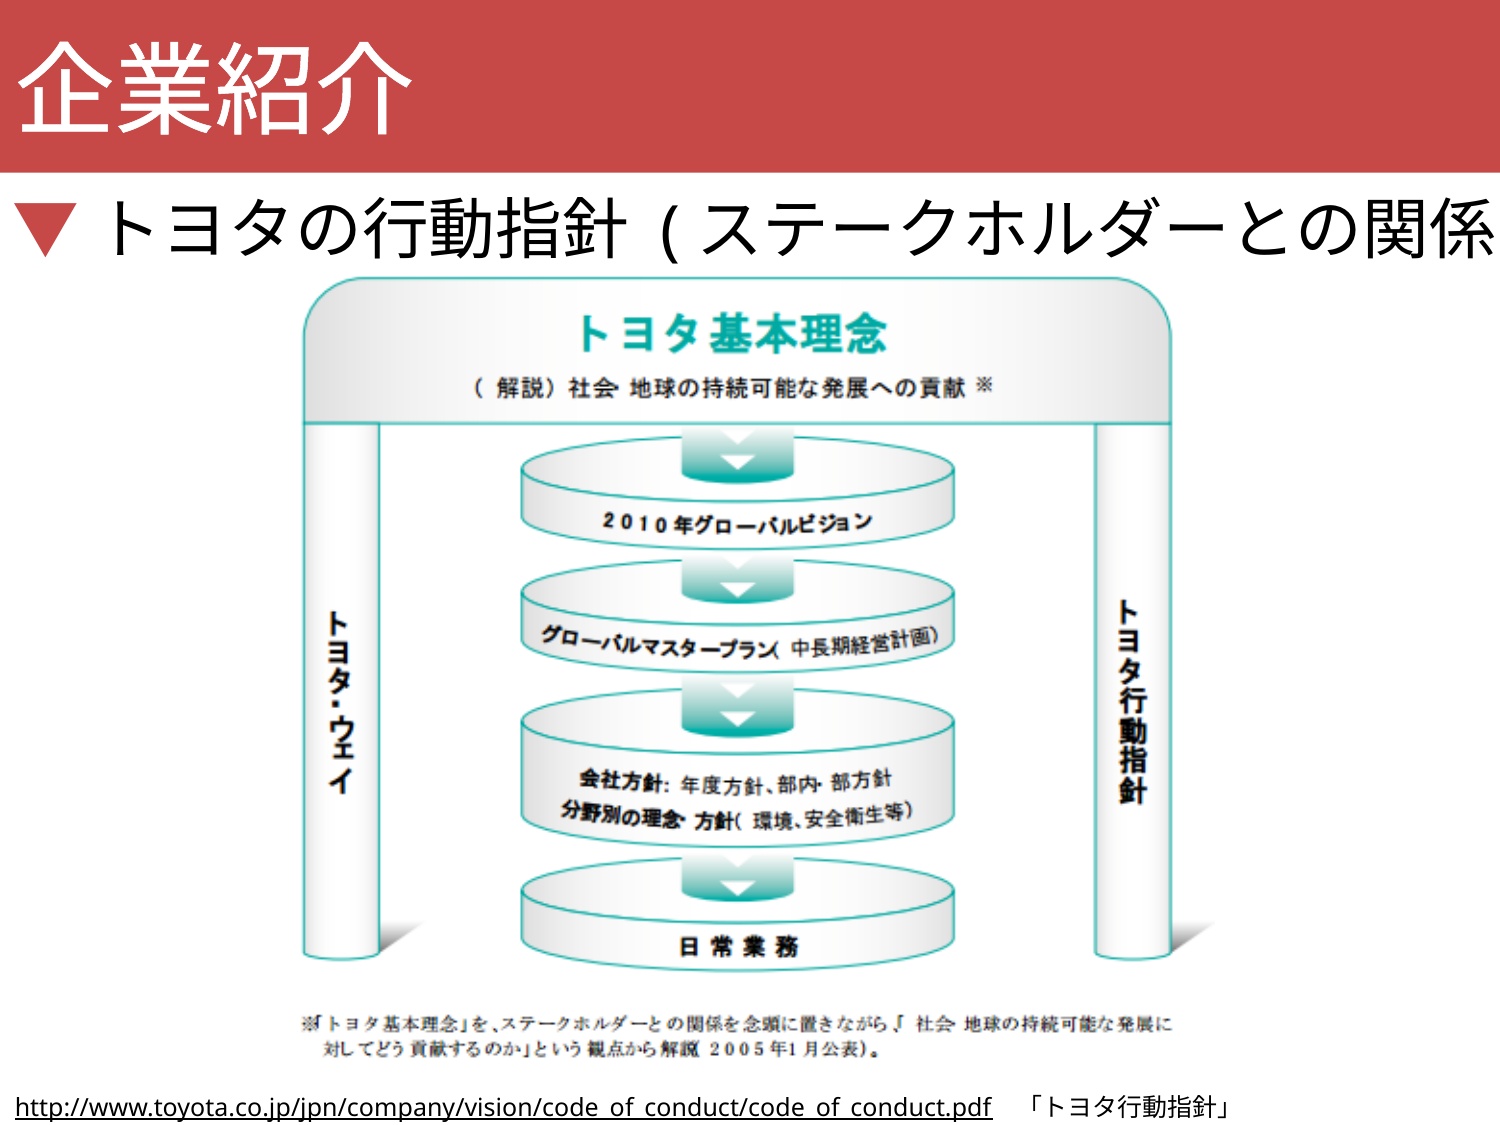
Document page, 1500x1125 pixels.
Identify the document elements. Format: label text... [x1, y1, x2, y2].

text_box http://www.toyota.co.jp/jpn/company/vision/code_of_conduct/code_of_conduct.pdf 「トヨタ行動指針」 [0, 1084, 1486, 1125]
text_box ▼トヨタの行動指針 (ステークホルダーとの関係) [0, 179, 1500, 275]
picture [271, 240, 1215, 1075]
text_box 企業紹介 [0, 0, 1500, 175]
